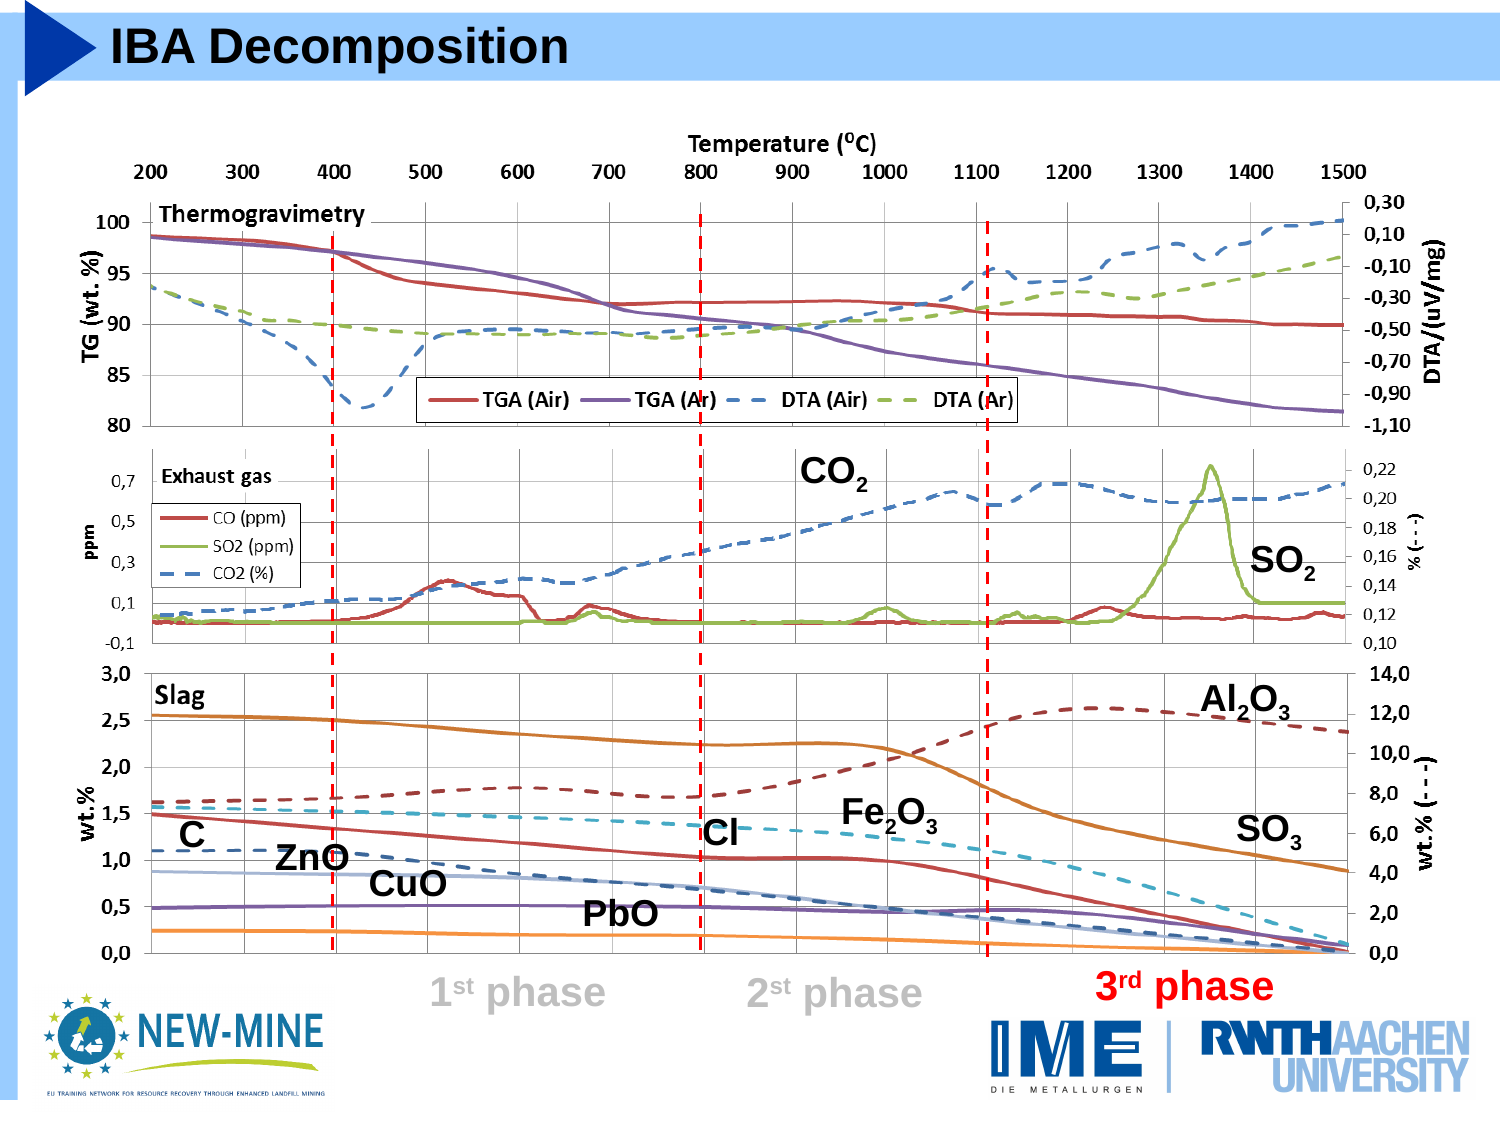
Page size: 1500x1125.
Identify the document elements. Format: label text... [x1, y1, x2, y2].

text_box 2st phase [692, 984, 977, 1023]
picture [988, 1017, 1476, 1100]
picture [32, 984, 335, 1112]
title IBA Decomposition [95, 18, 1496, 82]
picture [56, 122, 1451, 976]
text_box 3rd phase [1043, 984, 1327, 1017]
text_box 1st phase [376, 984, 660, 1023]
